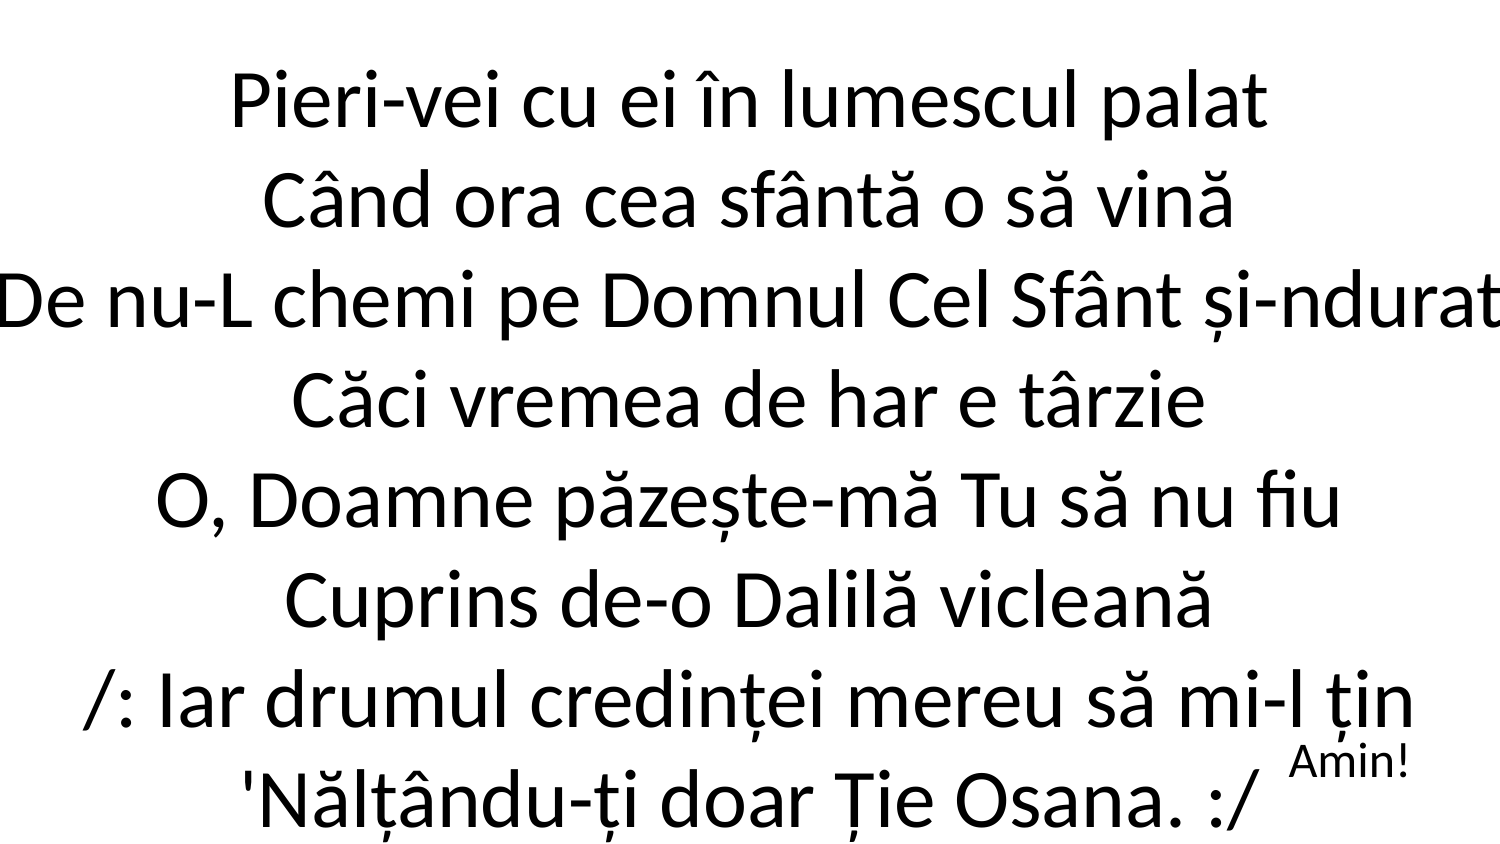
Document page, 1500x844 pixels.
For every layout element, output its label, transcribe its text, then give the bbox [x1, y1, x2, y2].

text_box Pieri-vei cu ei în lumescul palat Când ora cea sfântă o să vină De nu-L chemi pe Domnul Cel Sfânt și-ndurat Căci vremea de har e târzie O, Doamne păzește-mă Tu să nu fiu Cuprins de-o Dalilă vicleană /: Iar drumul credinței mereu să mi-l țin 'Nălțându-ți doar Ție Osana. :/ [0, 0, 1500, 844]
text_box Amin! [1273, 674, 1427, 795]
